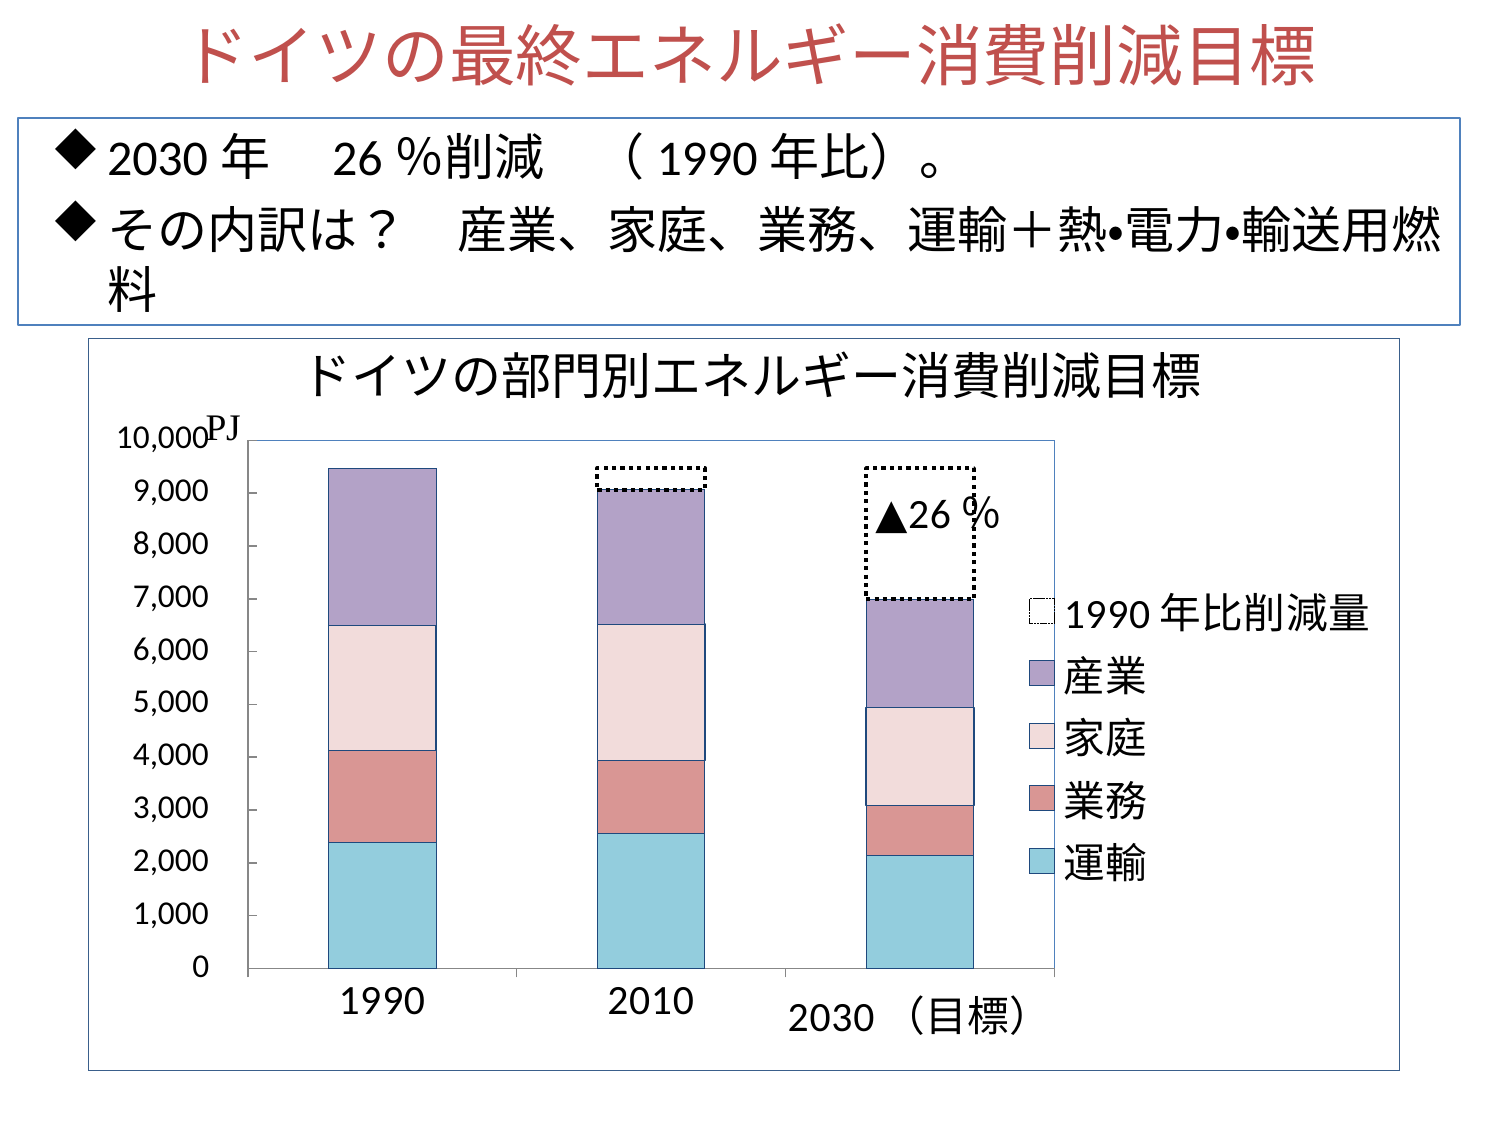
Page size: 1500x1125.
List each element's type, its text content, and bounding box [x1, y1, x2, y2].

text_box ドイツの最終エネルギー消費削減目標 [64, 5, 1435, 101]
chart [88, 337, 1400, 1071]
text_box 2030年 26％削減 （1990年比）。 その内訳は？ 産業、家庭、業務、運輸＋熱・電力・輸送用燃料 [17, 118, 1460, 326]
